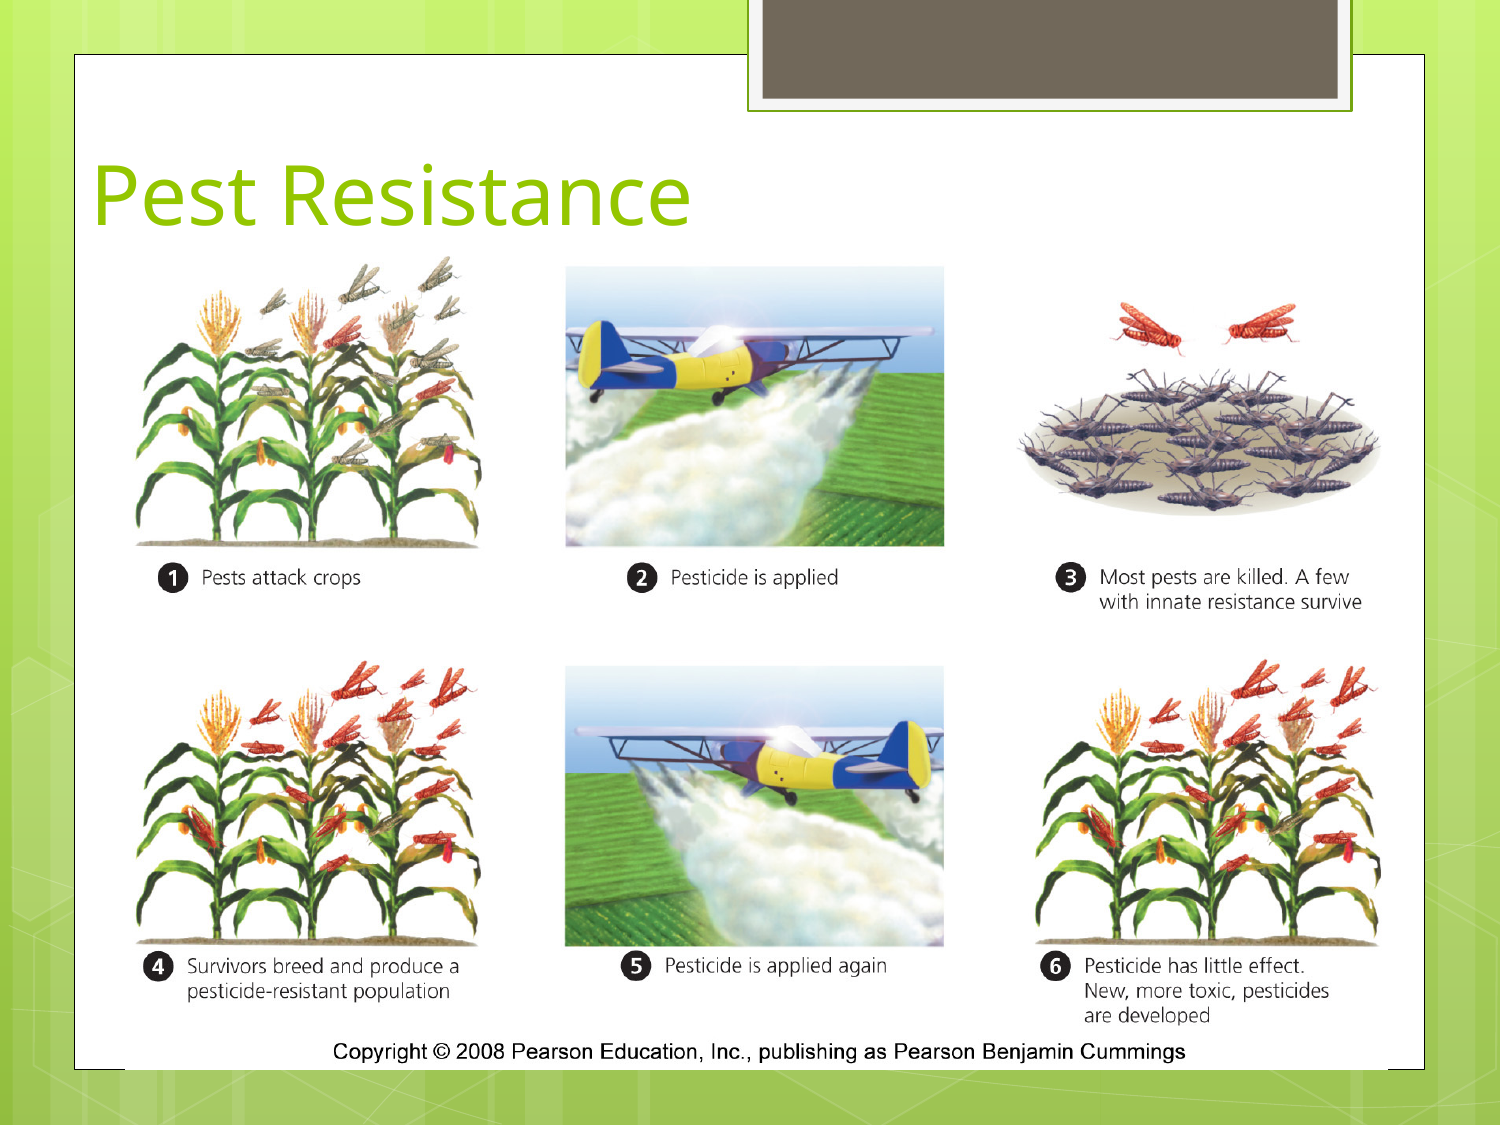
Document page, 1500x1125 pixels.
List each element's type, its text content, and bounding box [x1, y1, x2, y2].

picture [124, 249, 1388, 1071]
title Pest Resistance [75, 62, 1228, 250]
